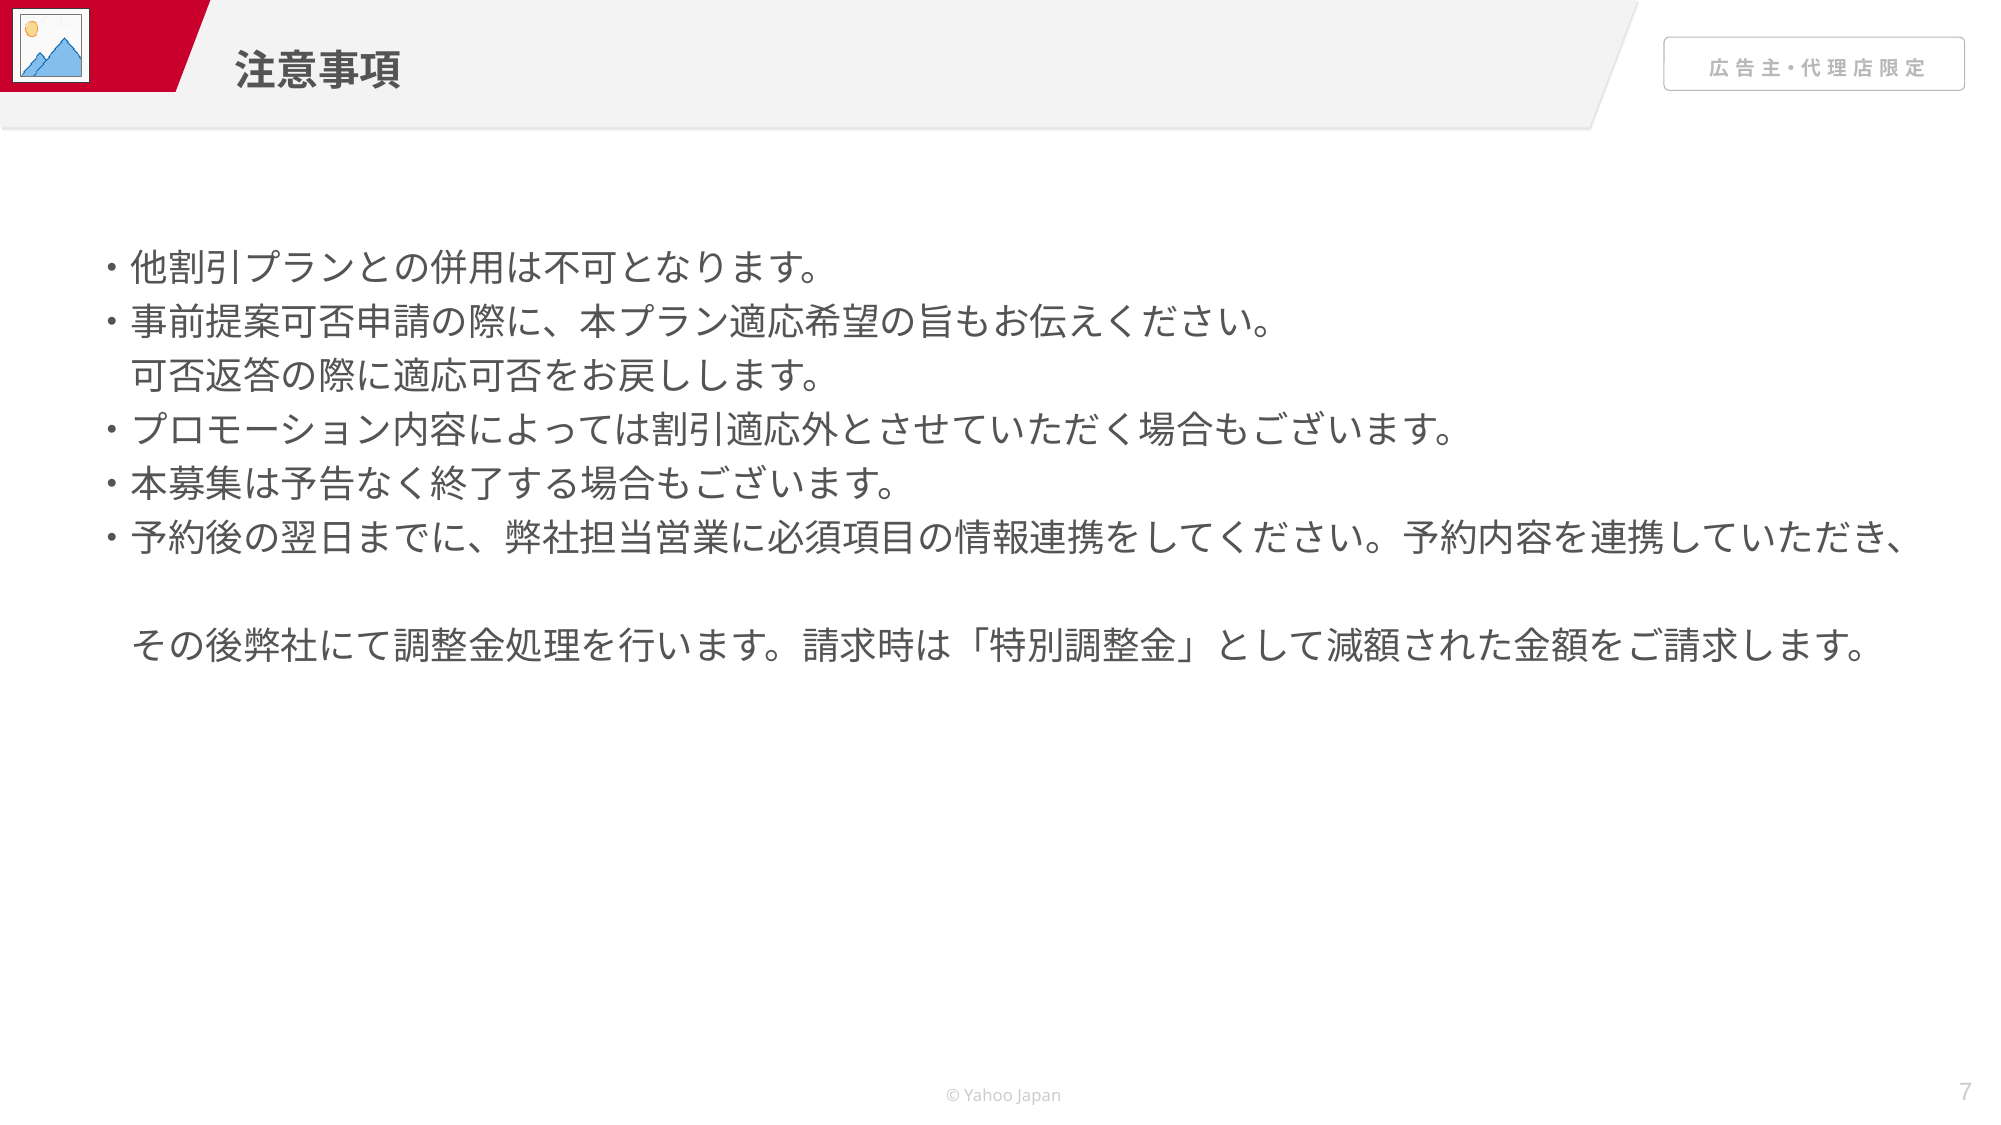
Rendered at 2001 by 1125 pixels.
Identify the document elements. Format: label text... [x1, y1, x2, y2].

text_box ・他割引プランとの併用は不可となります。 ・事前提案可否申請の際に、本プラン適応希望の旨もお伝えください。 可否返答の際に適応可否をお戻しします。 ・プロモーション内容によっては割引適応外とさせていただく場合もございます。 ・本募集は予告なく終了する場合もございます。 ・予約後の翌日までに、弊社担当営業に必須項目の情報連携をしてください。予約内容を連携していただき、 その後弊社にて調整金処理を行います。請求時は「特別調整金」として減額された金額をご請求します。 [78, 227, 1922, 675]
picture [8, 4, 92, 87]
list 注意事項 [234, 41, 1570, 97]
